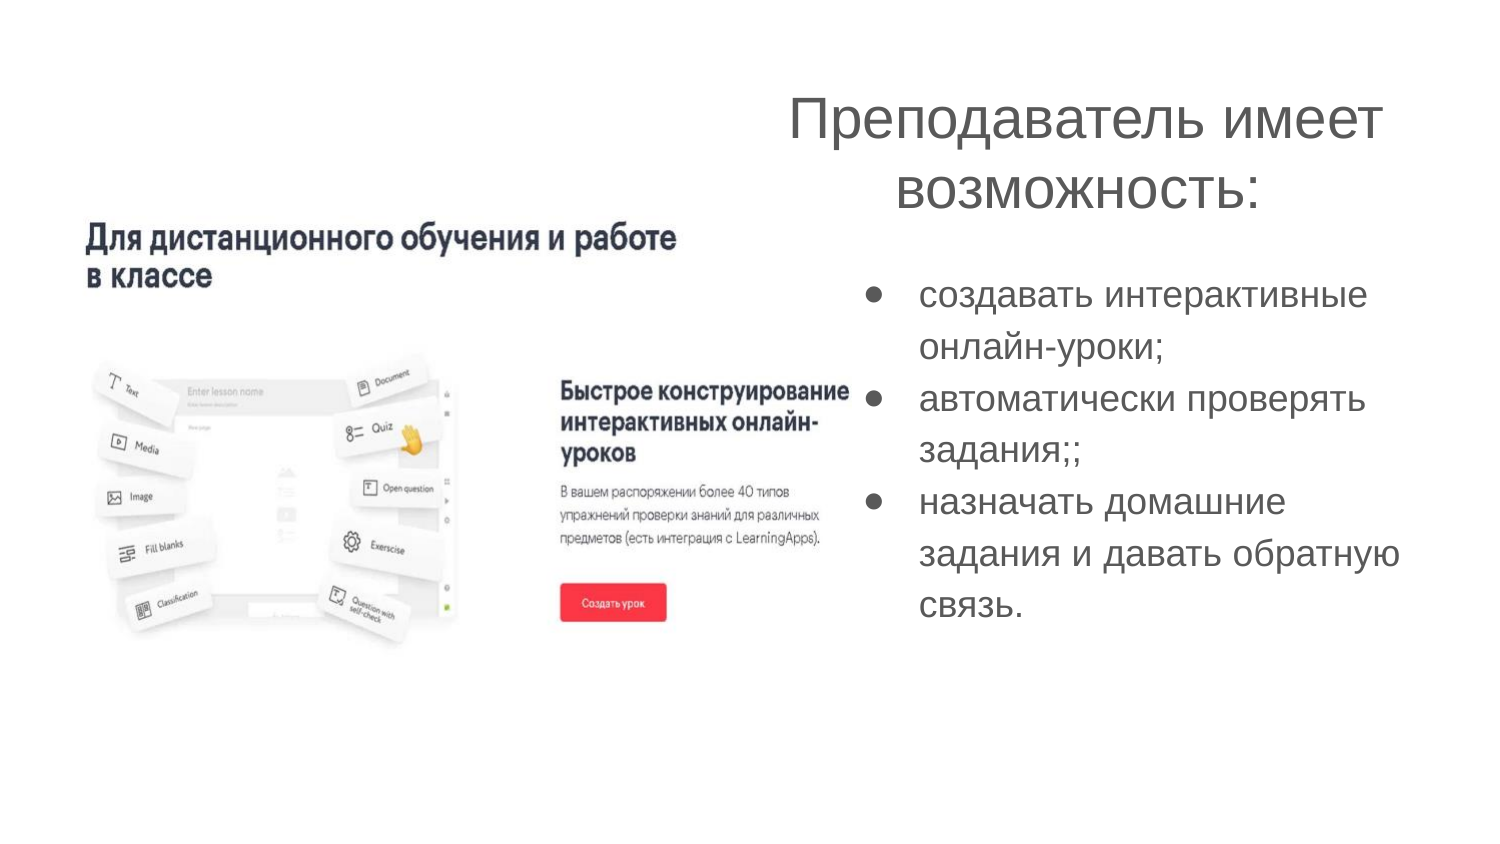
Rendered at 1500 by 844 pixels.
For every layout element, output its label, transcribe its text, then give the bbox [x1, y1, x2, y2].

picture [66, 200, 852, 675]
list создавать интерактивные онлайн-уроки; автоматически проверять задания;; назначать домашние задания и давать обратную связь. [856, 248, 1439, 671]
title Преподаватель имеет возможность: [714, 65, 1459, 160]
